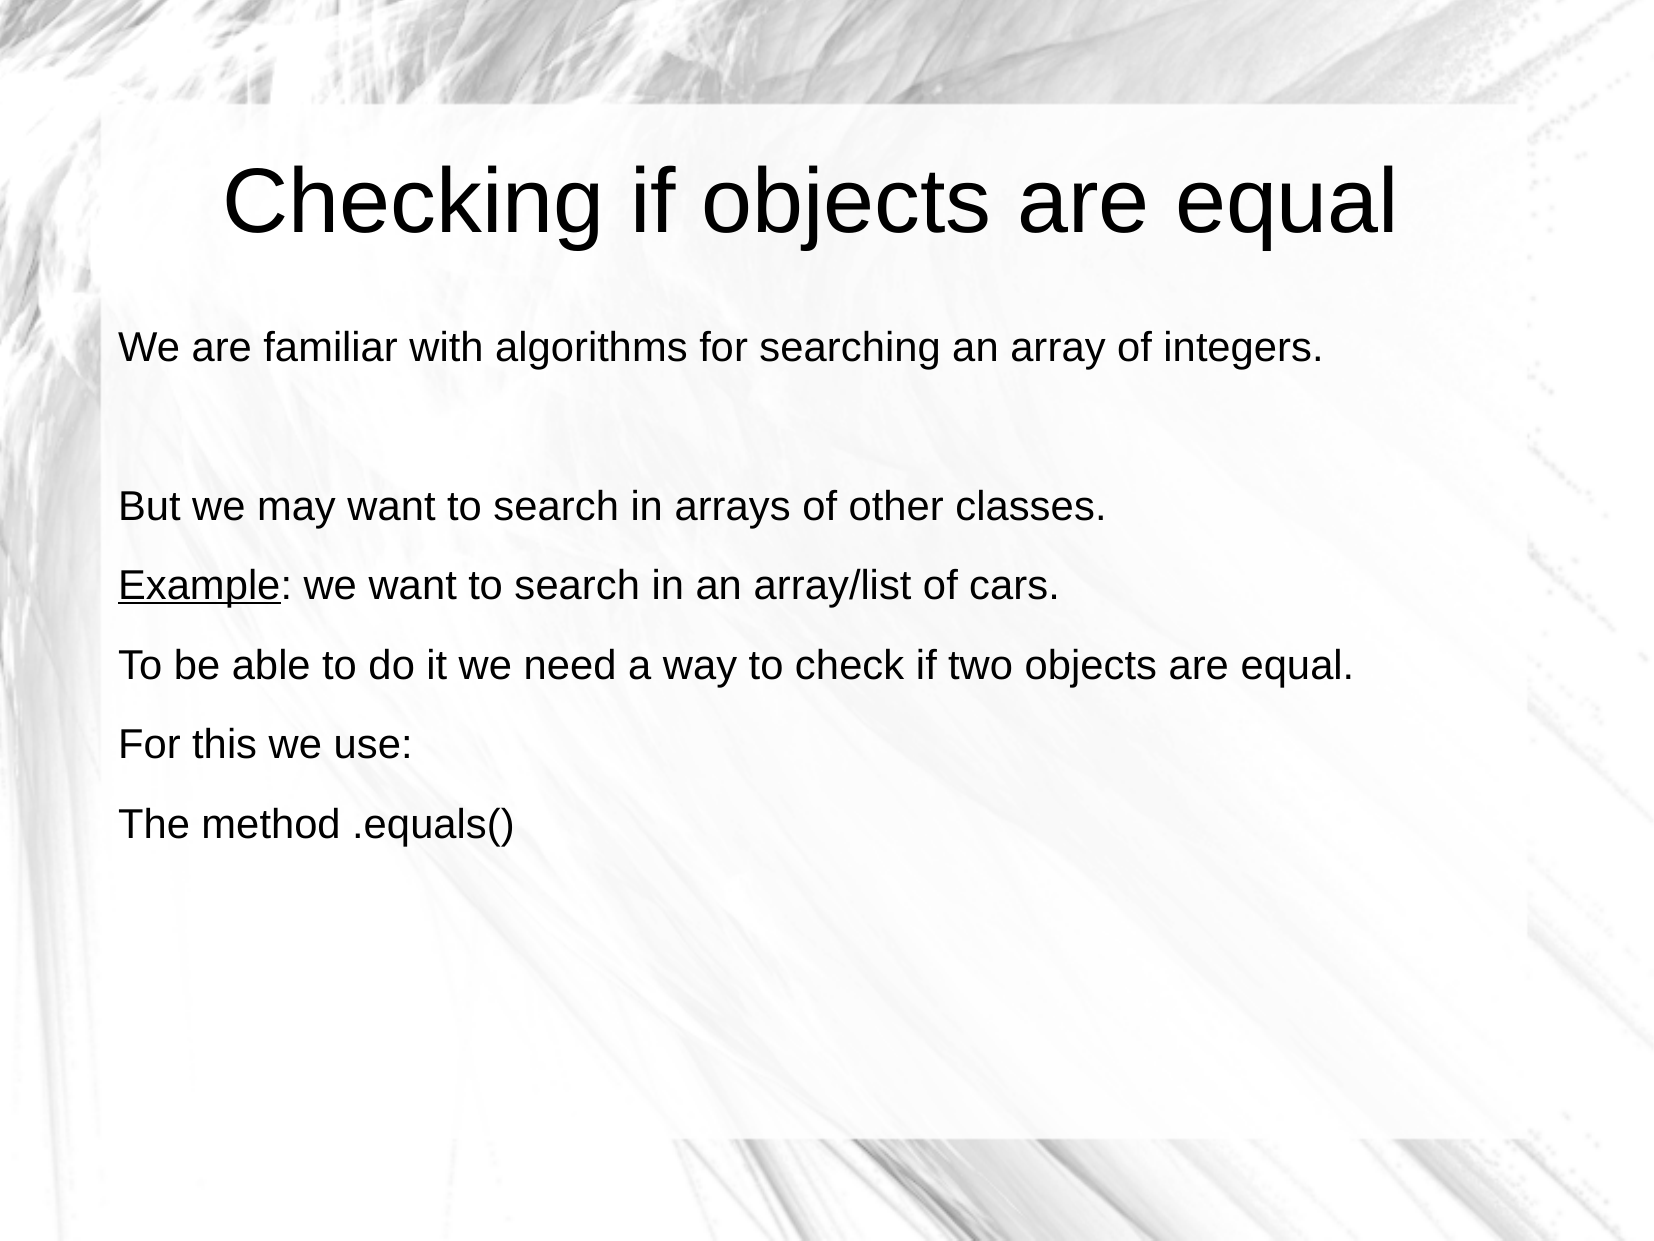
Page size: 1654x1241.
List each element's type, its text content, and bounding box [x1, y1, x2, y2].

picture [0, 0, 1654, 1241]
list We are familiar with algorithms for searching an array of integers. But we may want to search in arrays of other classes. Example: we want to search in an array/list of cars. To be able to do it we need a way to check if two objects are equal. For this we use: The method .equals() [118, 319, 1571, 1102]
title Checking if objects are equal [118, 112, 1506, 281]
